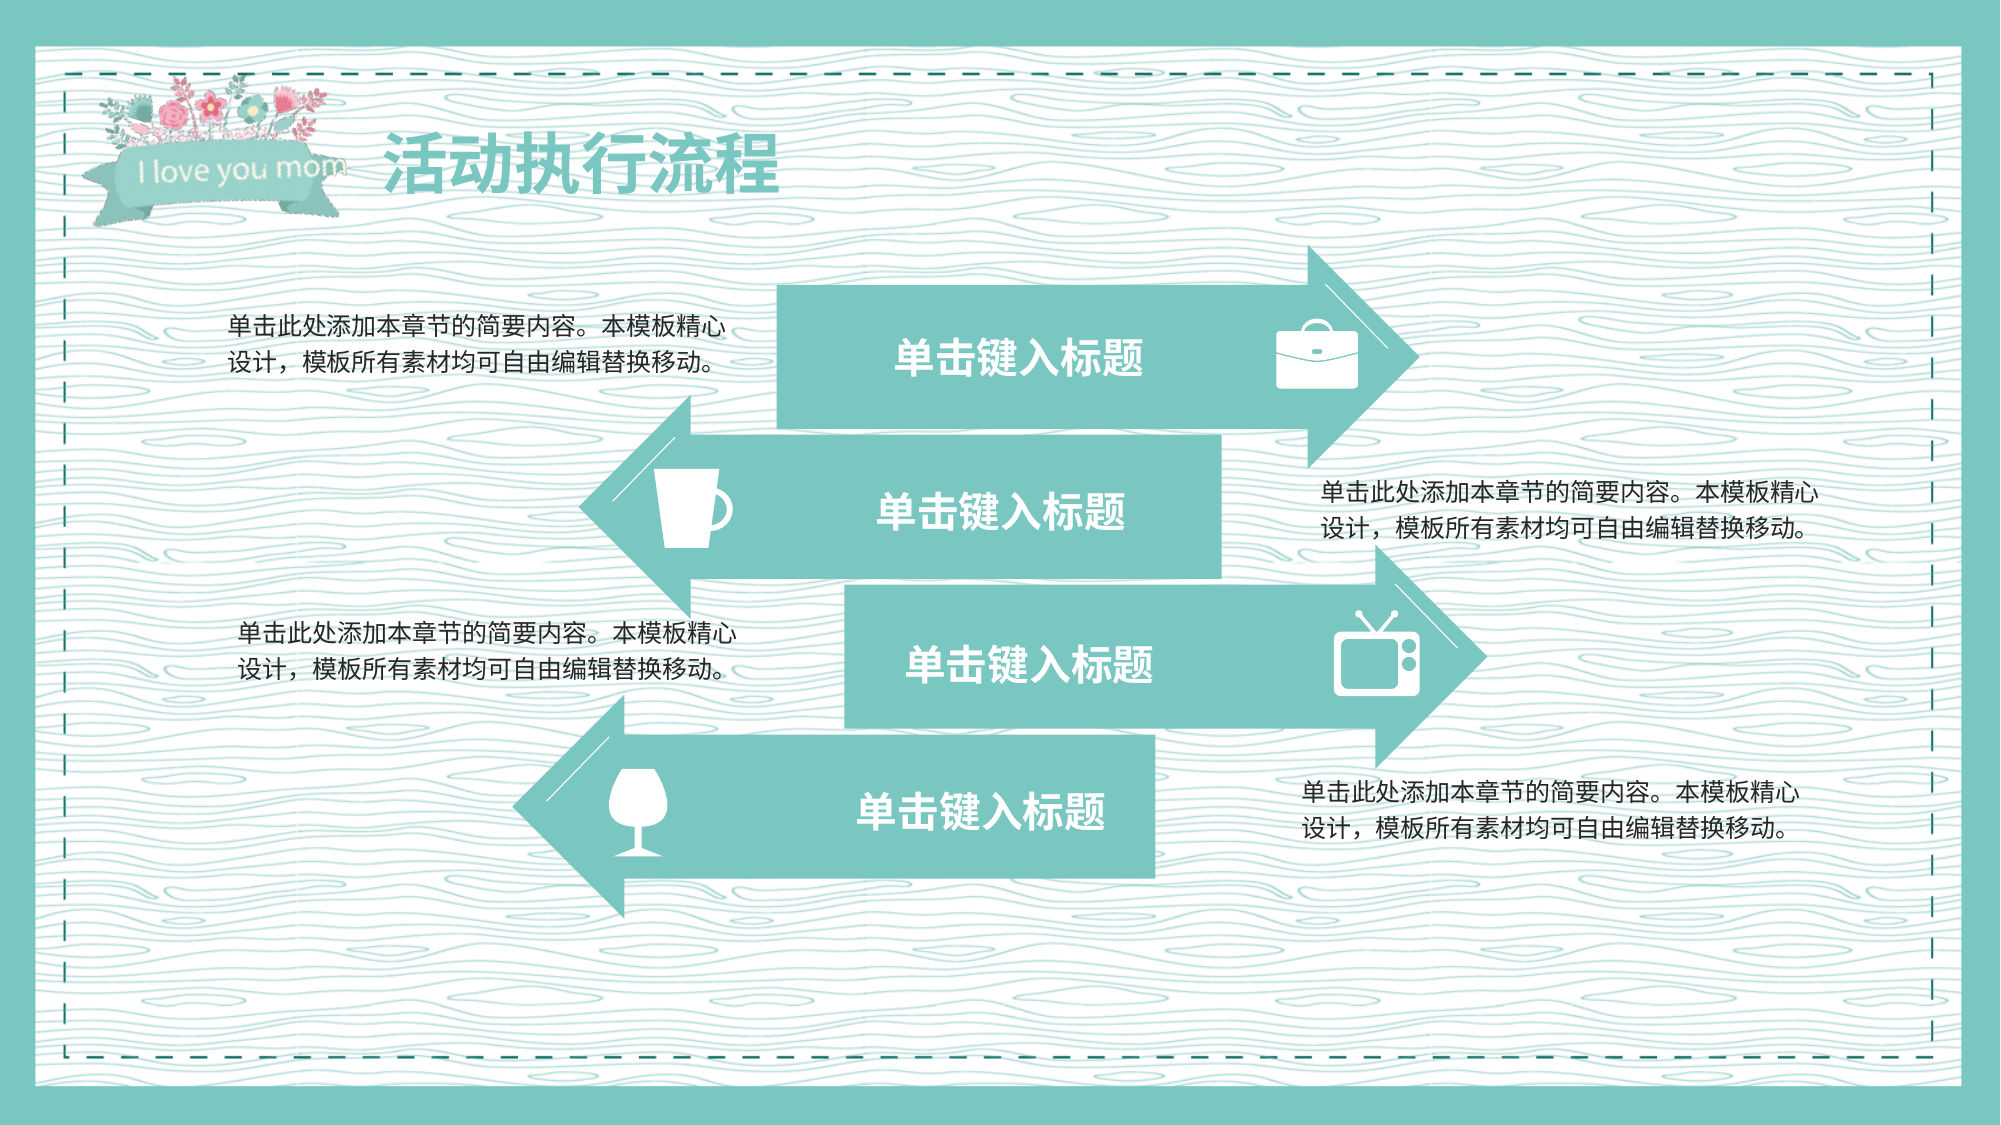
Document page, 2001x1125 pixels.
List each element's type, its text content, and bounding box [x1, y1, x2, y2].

picture [0, 0, 2001, 1125]
text_box [775, 242, 1422, 462]
text_box 单击键入标题 [889, 621, 1309, 696]
text_box 单击键入标题 [860, 468, 1281, 544]
text_box [510, 692, 1157, 922]
text_box [1275, 317, 1359, 390]
text_box 单击键入标题 [878, 314, 1299, 389]
text_box [843, 550, 1490, 762]
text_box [1394, 583, 1458, 649]
text_box 活动执行流程 [351, 120, 842, 203]
text_box 单击此处添加本章节的简要内容。本模板精心设计，模板所有素材均可自由编辑替换移动。 [1305, 462, 1849, 550]
text_box [577, 392, 1223, 603]
text_box [608, 768, 668, 857]
text_box 单击此处添加本章节的简要内容。本模板精心设计，模板所有素材均可自由编辑替换移动。 [212, 296, 755, 384]
text_box 单击此处添加本章节的简要内容。本模板精心设计，模板所有素材均可自由编辑替换移动。 [223, 603, 766, 691]
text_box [546, 736, 609, 802]
text_box 单击键入标题 [841, 768, 1261, 844]
text_box 单击此处添加本章节的简要内容。本模板精心设计，模板所有素材均可自由编辑替换移动。 [1286, 762, 1829, 850]
text_box [1333, 610, 1420, 697]
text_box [612, 437, 675, 502]
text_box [1325, 284, 1388, 349]
text_box [658, 468, 733, 548]
